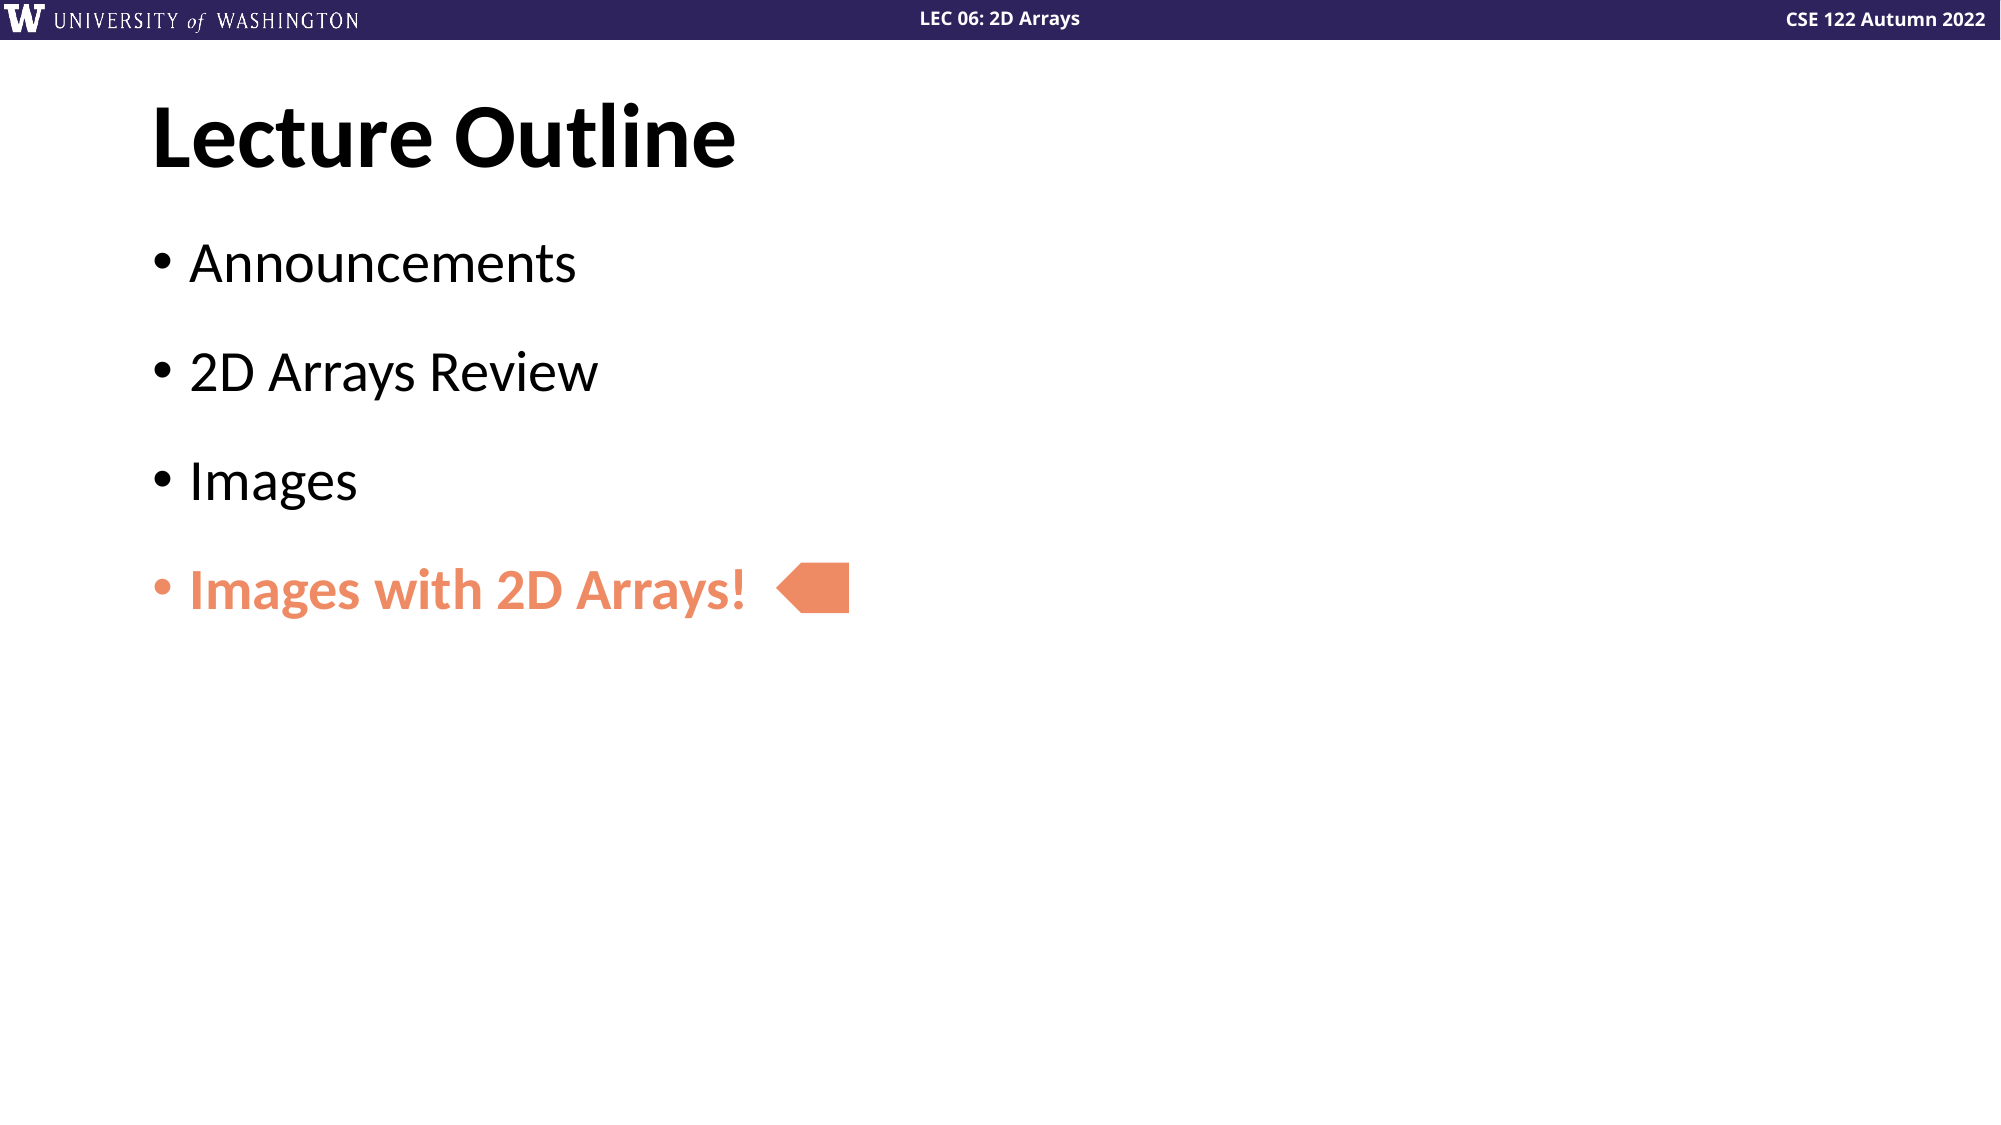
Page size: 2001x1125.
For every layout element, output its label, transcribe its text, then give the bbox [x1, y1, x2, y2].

picture [4, 4, 358, 33]
text_box [774, 561, 850, 615]
title Lecture Outline [137, 74, 1863, 200]
list Announcements 2D Arrays Review Images Images with 2D Arrays! [137, 224, 1863, 1014]
